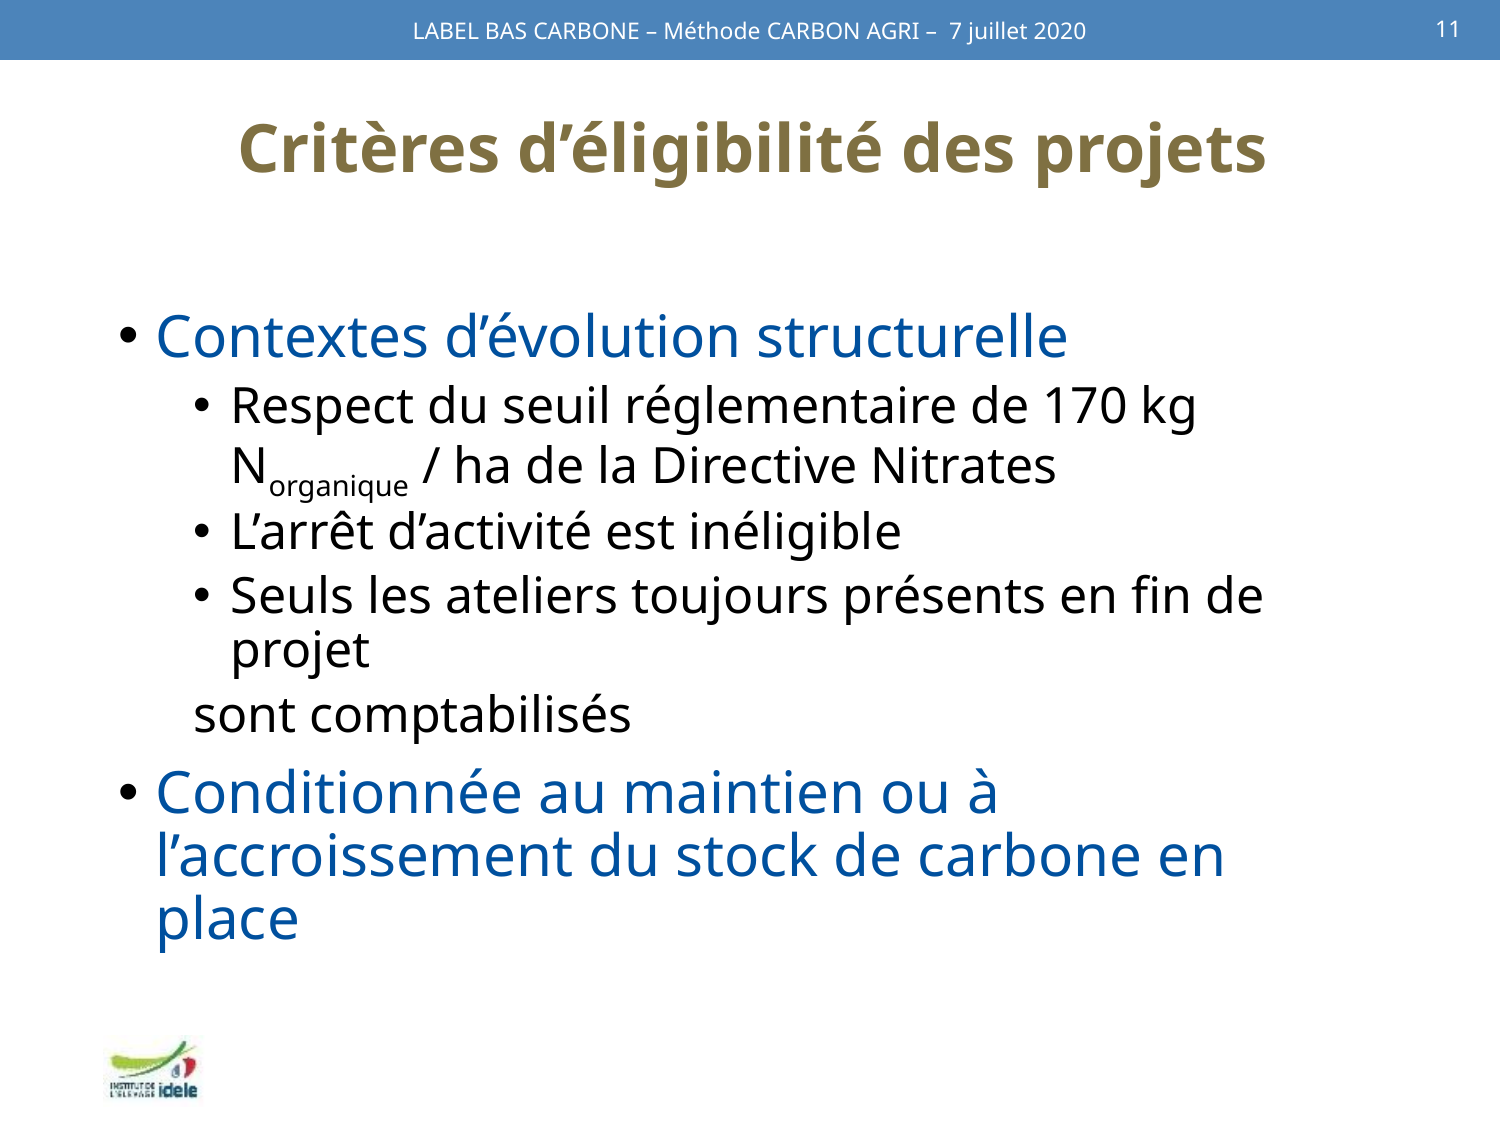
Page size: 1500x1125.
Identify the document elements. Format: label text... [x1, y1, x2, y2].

list Contextes d’évolution structurelle Respect du seuil réglementaire de 170 kg Norganique / ha de la Directive Nitrates L’arrêt d’activité est inéligible Seuls les ateliers toujours présents en fin de projet sont comptabilisés Conditionnée au maintien ou à l’accroissement du stock de carbone en place [103, 299, 1397, 1014]
title Critères d’éligibilité des projets [57, 82, 1449, 300]
picture [103, 1035, 205, 1107]
footer LABEL BAS CARBONE – Méthode CARBON AGRI – 7 juillet 2020 [103, 0, 1397, 60]
slide_number 11 [1397, 0, 1500, 60]
